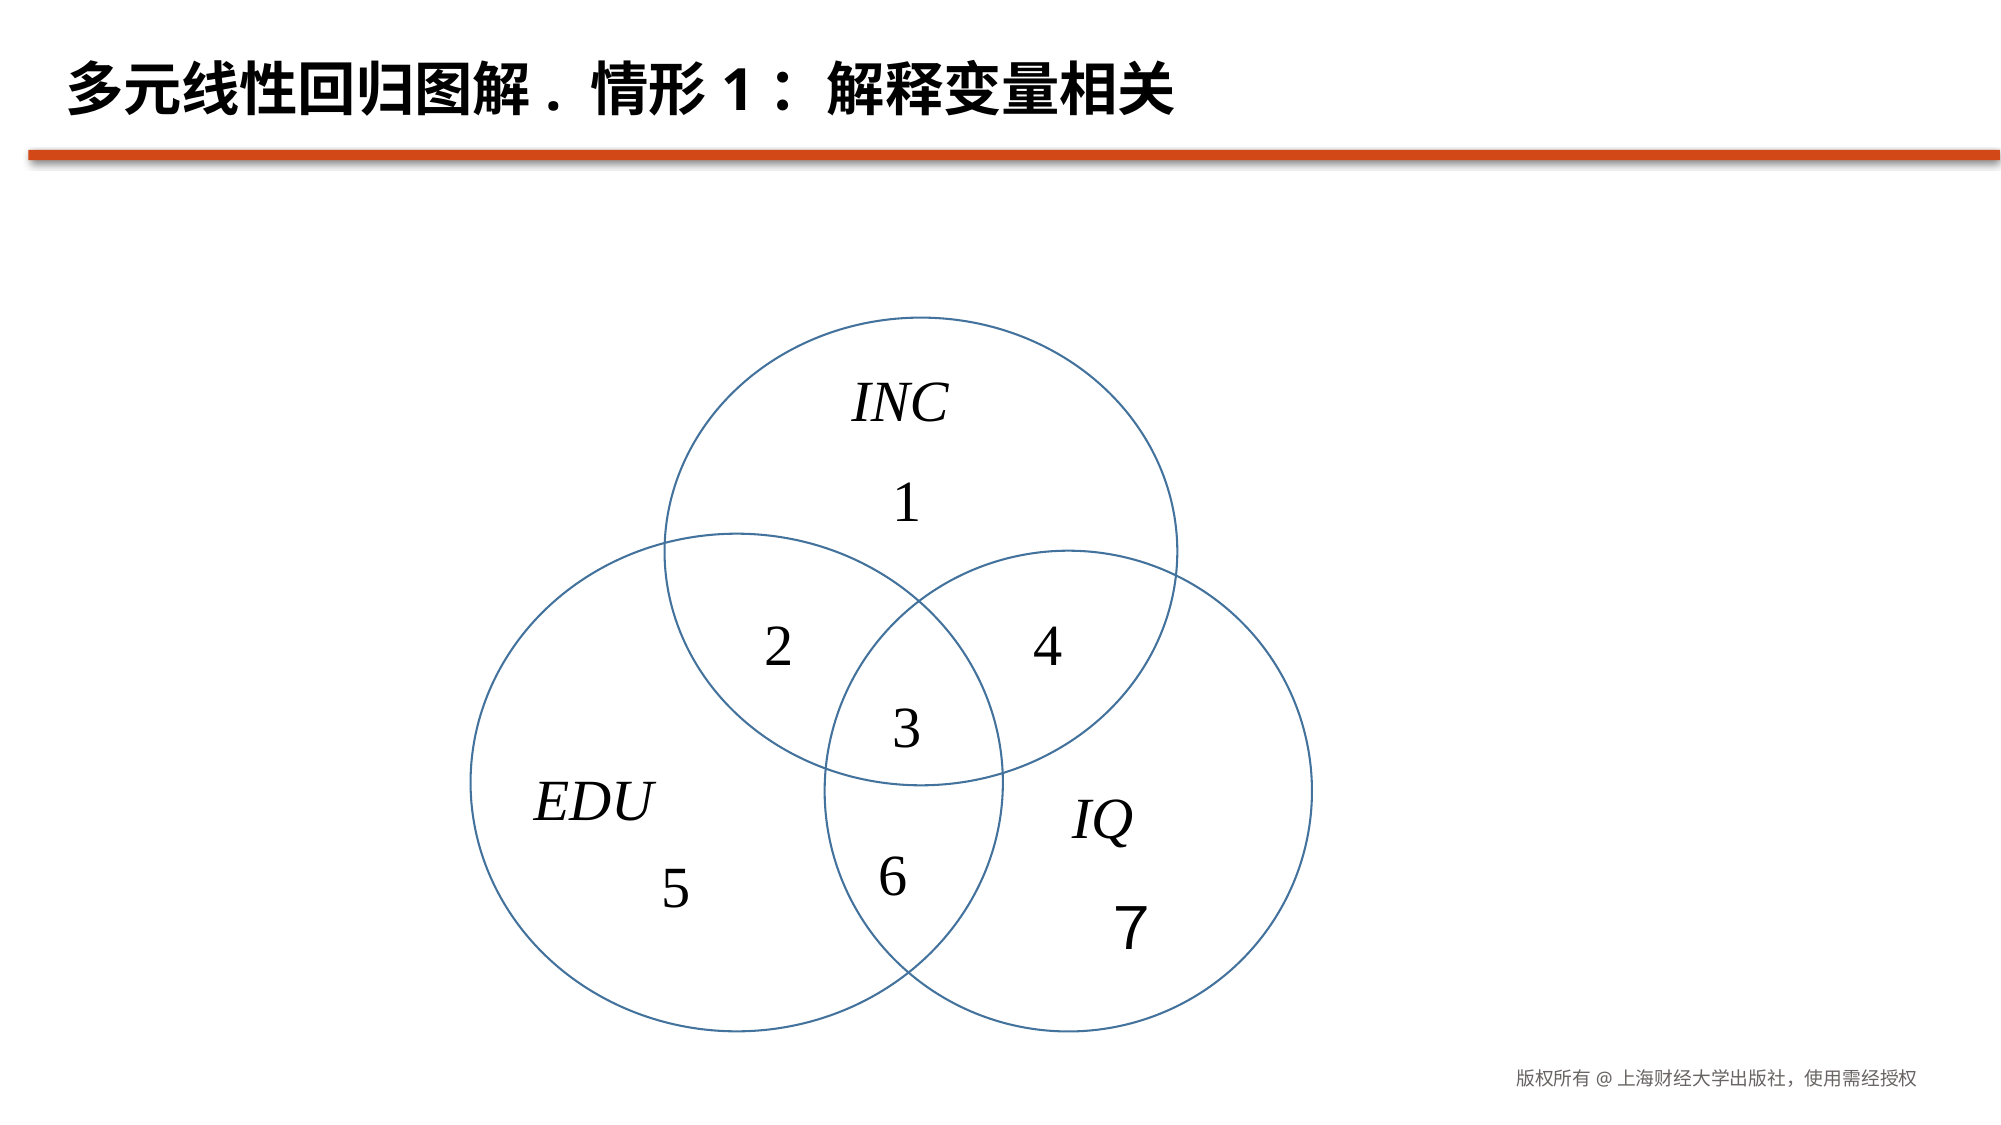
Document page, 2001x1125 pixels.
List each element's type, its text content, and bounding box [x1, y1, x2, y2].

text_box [470, 317, 1313, 1032]
title 多元线性回归图解. 情形1：解释变量相关 [50, 50, 1825, 138]
footer 版权所有@上海财经大学出版社，使用需经授权 [1483, 1046, 1950, 1109]
